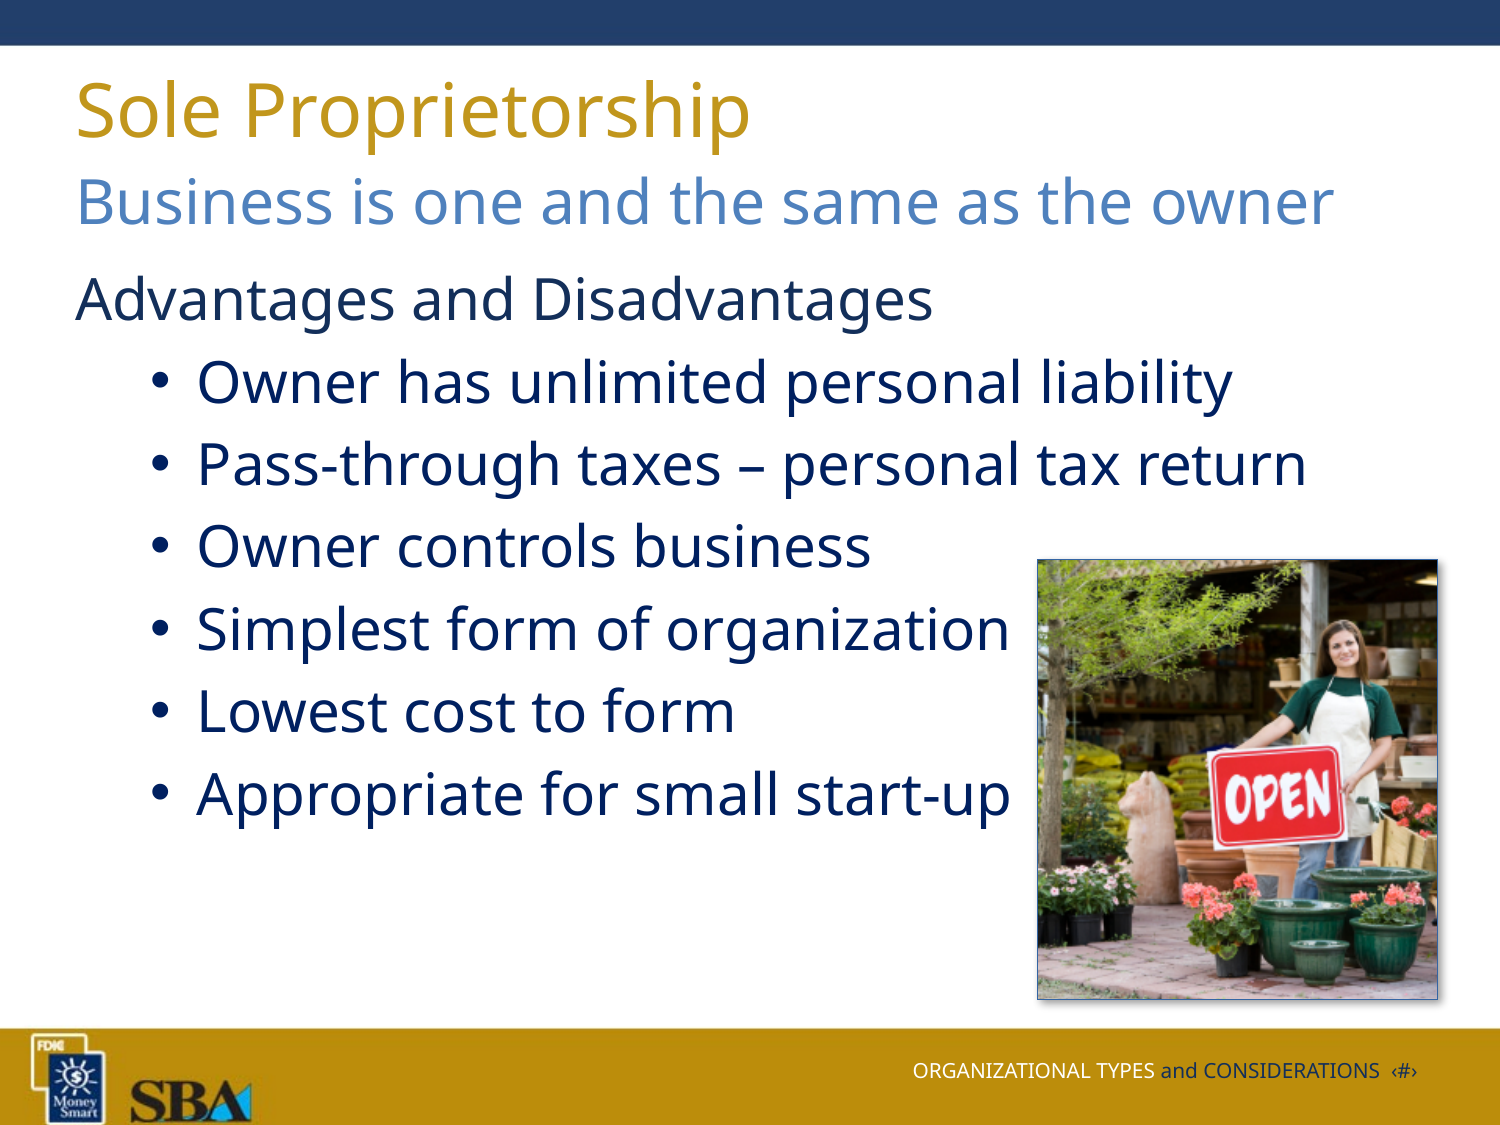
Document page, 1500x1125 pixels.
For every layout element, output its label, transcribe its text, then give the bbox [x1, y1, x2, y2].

picture [0, 0, 1500, 1125]
title Sole Proprietorship [74, 61, 1426, 161]
list Business is one and the same as the owner Advantages and Disadvantages Owner has unlimited personal liability Pass-through taxes – personal tax return Owner controls business Simplest form of organization Lowest cost to form Appropriate for small start-up [74, 161, 1426, 1026]
